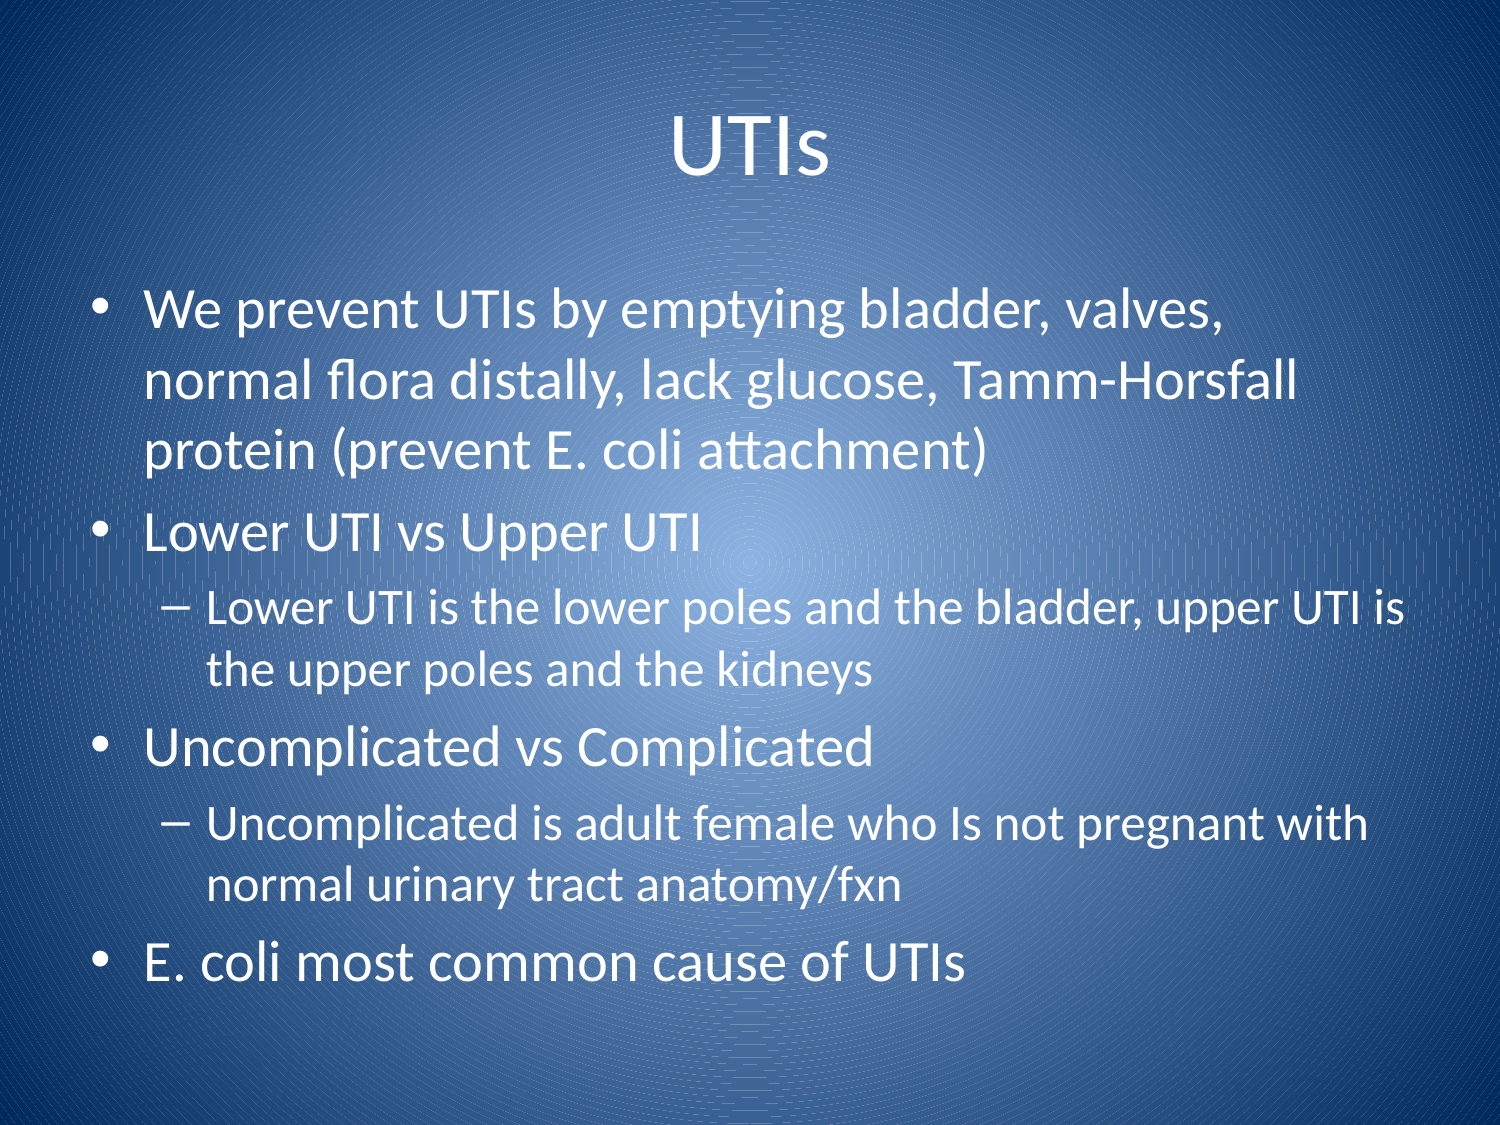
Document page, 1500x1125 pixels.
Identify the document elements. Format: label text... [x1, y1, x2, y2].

list We prevent UTIs by emptying bladder, valves, normal flora distally, lack glucose, Tamm-Horsfall protein (prevent E. coli attachment) Lower UTI vs Upper UTI Lower UTI is the lower poles and the bladder, upper UTI is the upper poles and the kidneys Uncomplicated vs Complicated Uncomplicated is adult female who Is not pregnant with normal urinary tract anatomy/fxn E. coli most common cause of UTIs [75, 262, 1425, 1005]
title UTIs [75, 45, 1425, 233]
